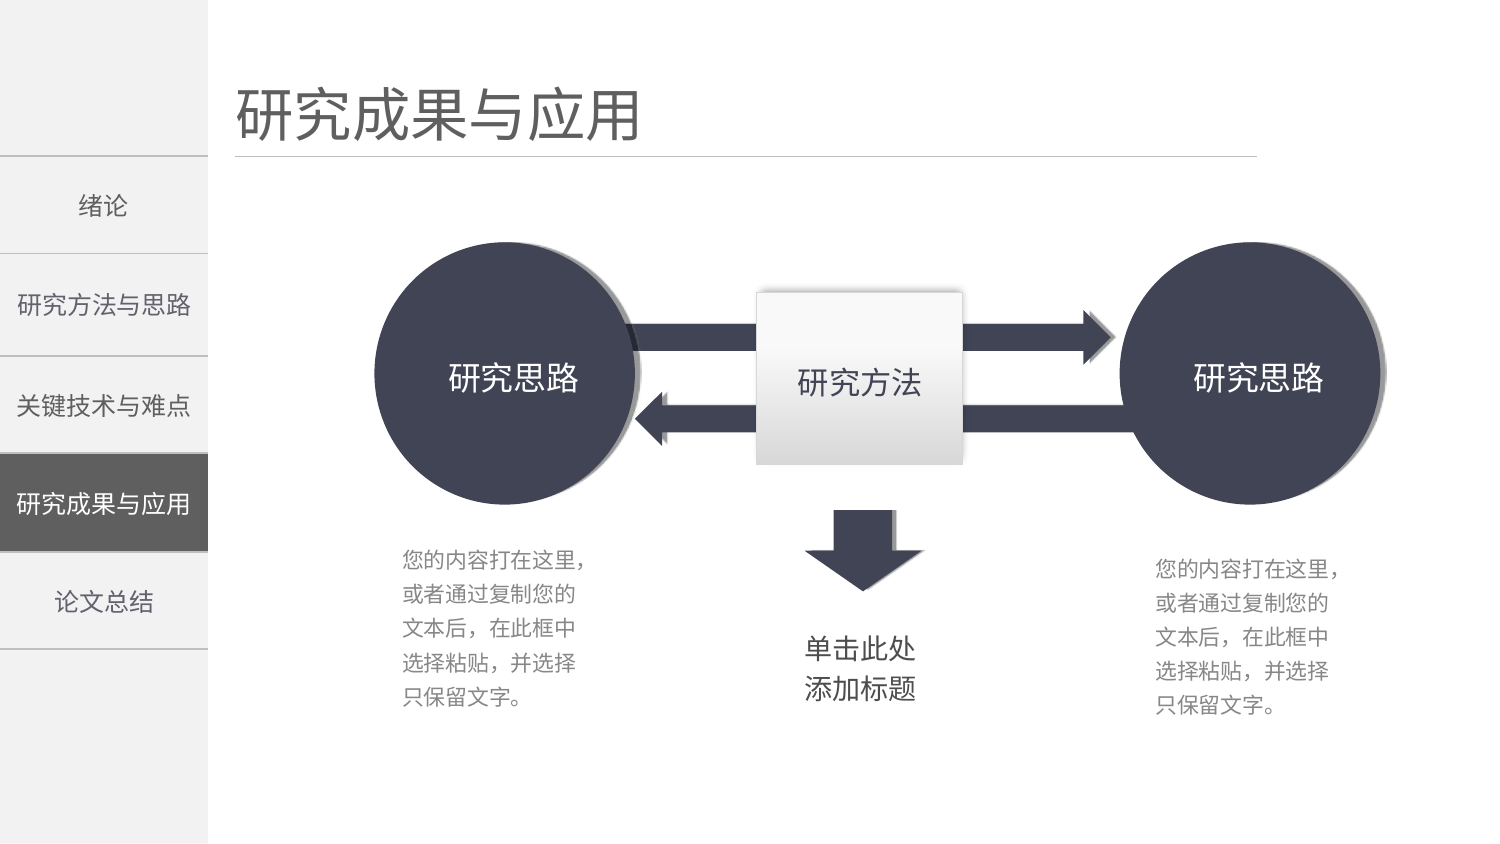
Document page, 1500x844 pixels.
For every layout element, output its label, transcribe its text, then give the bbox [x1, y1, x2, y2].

text_box [804, 510, 922, 592]
text_box [969, 405, 1133, 433]
text_box [969, 310, 1111, 365]
text_box 研究方法 [756, 292, 963, 464]
text_box 您的内容打在这里，或者通过复制您的文本后，在此框中选择粘贴，并选择只保留文字。 [1142, 541, 1358, 725]
text_box [636, 391, 756, 446]
text_box 研究思路 [1119, 242, 1381, 505]
text_box 单击此处添加标题 [791, 617, 956, 713]
text_box 研究思路 [374, 242, 635, 505]
text_box [634, 323, 756, 351]
text_box 您的内容打在这里，或者通过复制您的文本后，在此框中选择粘贴，并选择只保留文字。 [388, 532, 605, 717]
